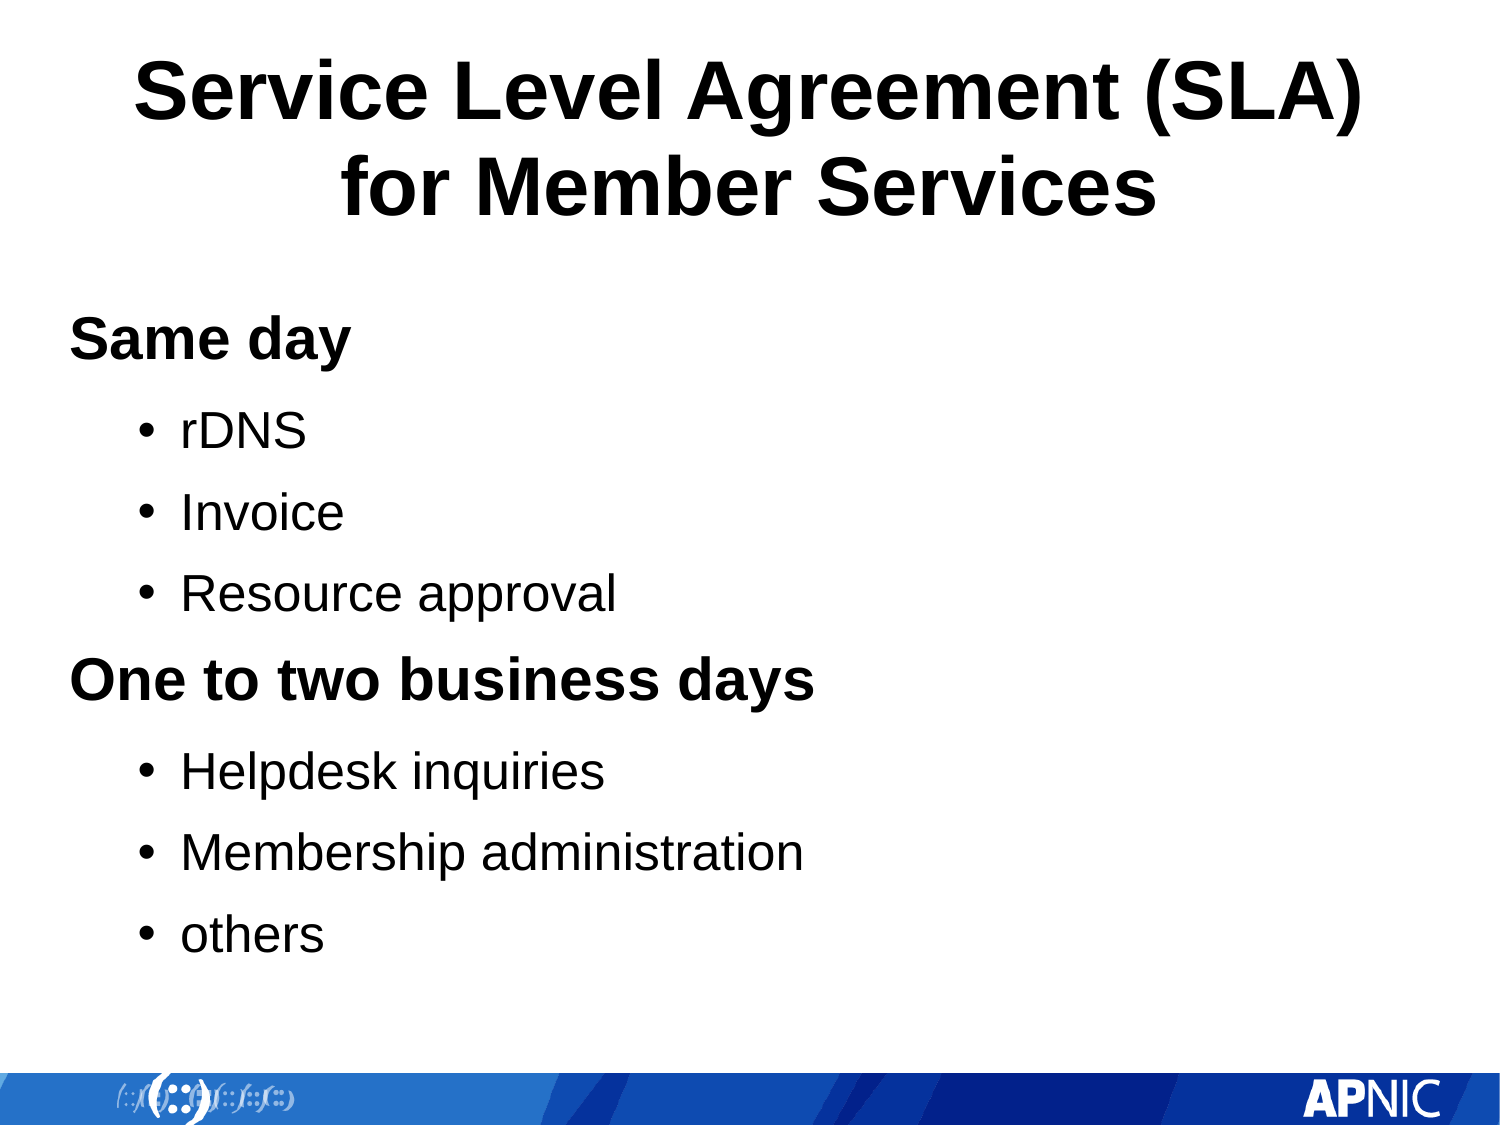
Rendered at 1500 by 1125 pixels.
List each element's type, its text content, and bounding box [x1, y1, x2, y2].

title Service Level Agreement (SLA) for Member Services [74, 44, 1425, 233]
picture [0, 1069, 1500, 1125]
list Same day rDNS Invoice Resource approval One to two business days Helpdesk inquiries Membership administration others [69, 301, 1420, 1045]
